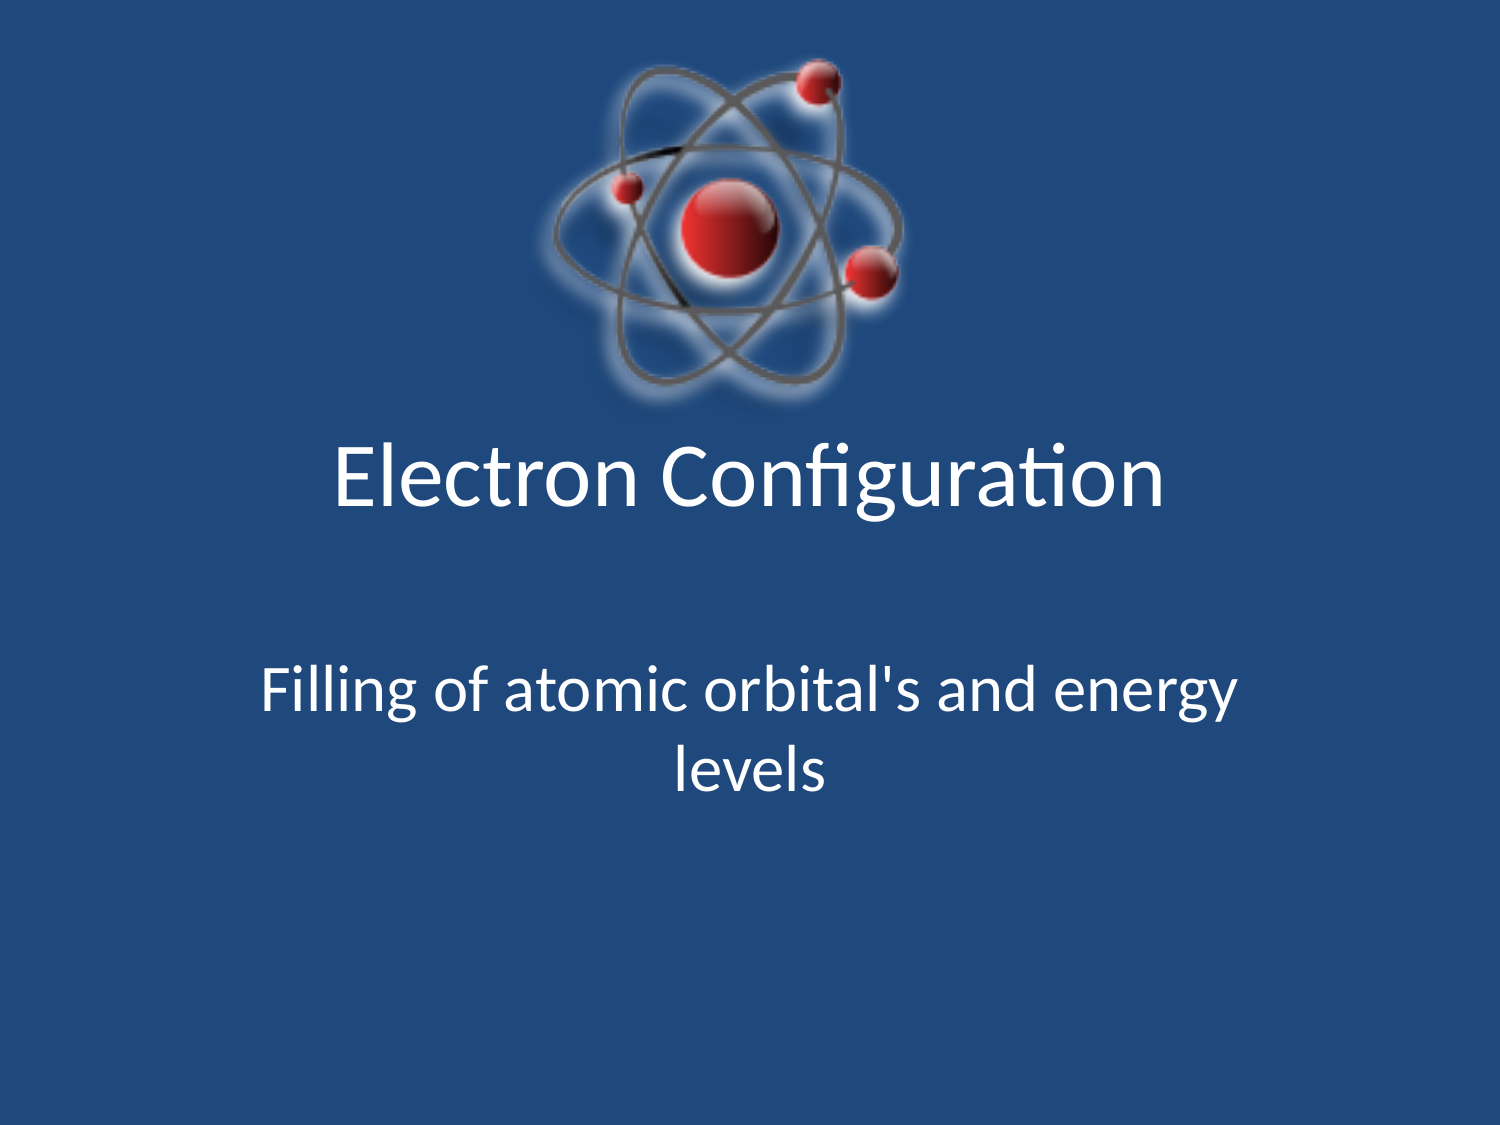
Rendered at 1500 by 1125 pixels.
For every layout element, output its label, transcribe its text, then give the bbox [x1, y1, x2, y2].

title Electron Configuration [112, 349, 1388, 591]
picture [512, 0, 976, 463]
subtitle Filling of atomic orbital's and energy levels [225, 637, 1275, 925]
